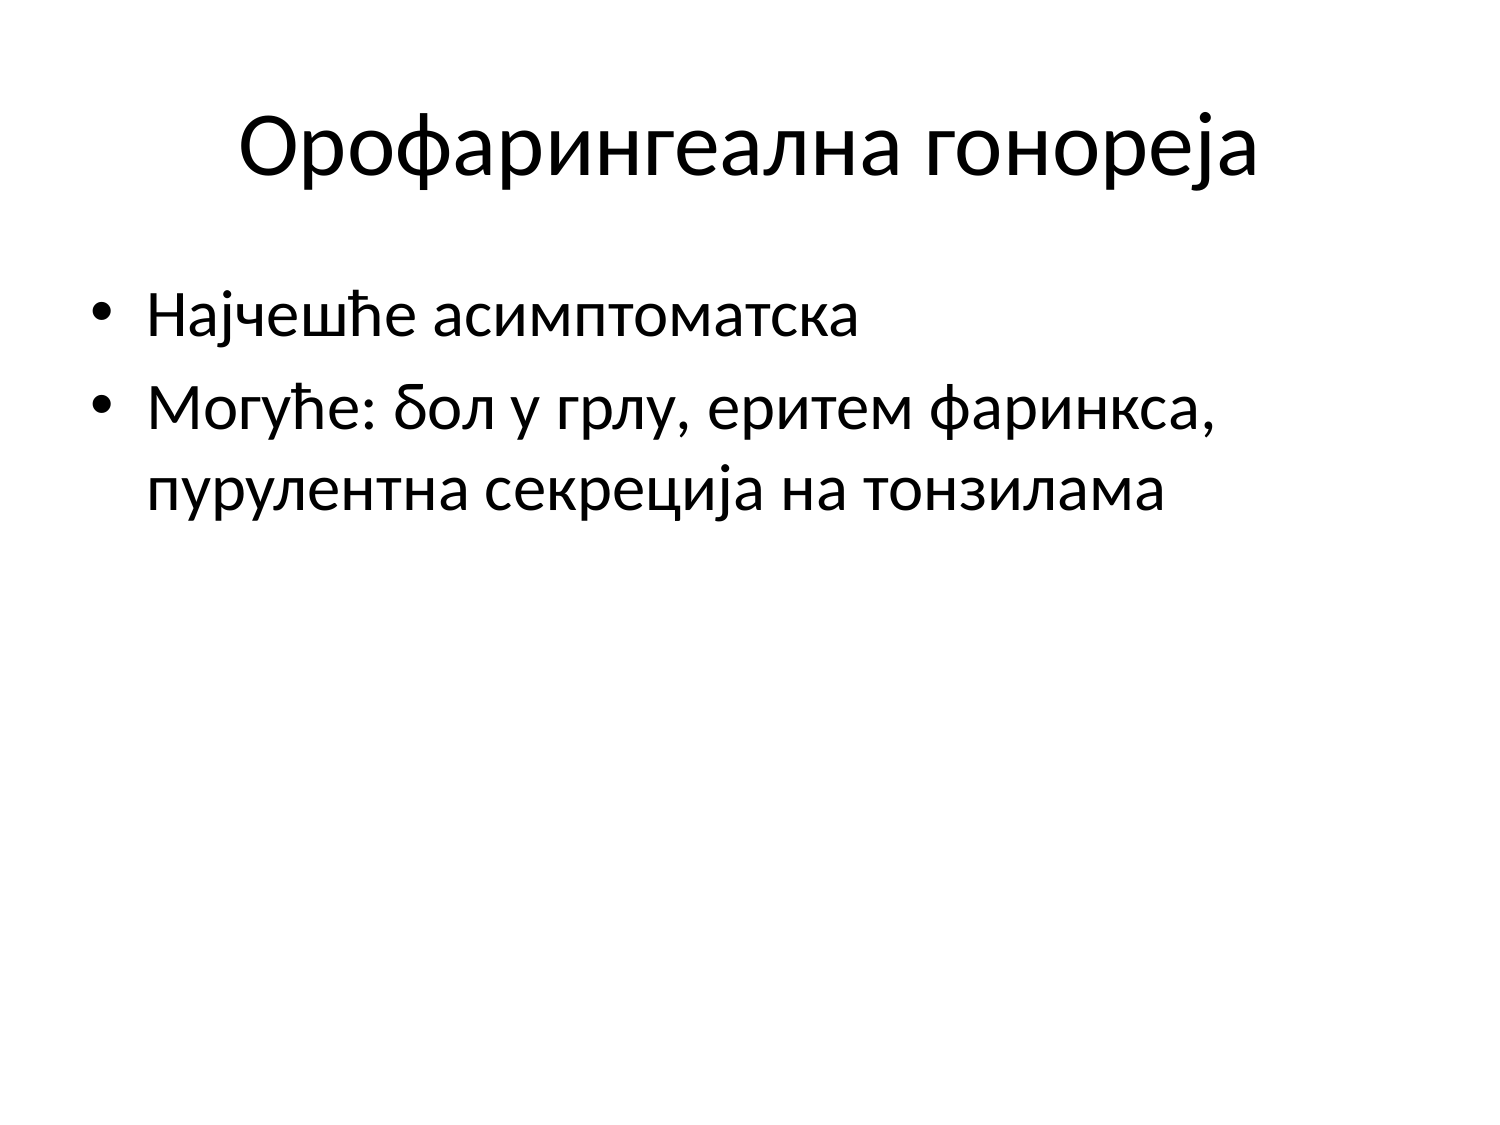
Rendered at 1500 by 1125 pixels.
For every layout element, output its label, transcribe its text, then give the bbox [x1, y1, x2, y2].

title Орофарингеална гонореја [75, 45, 1425, 233]
list Најчешће асимптоматска Могуће: бол у грлу, еритем фаринкса, пурулентна секреција на тонзилама [75, 262, 1425, 1005]
